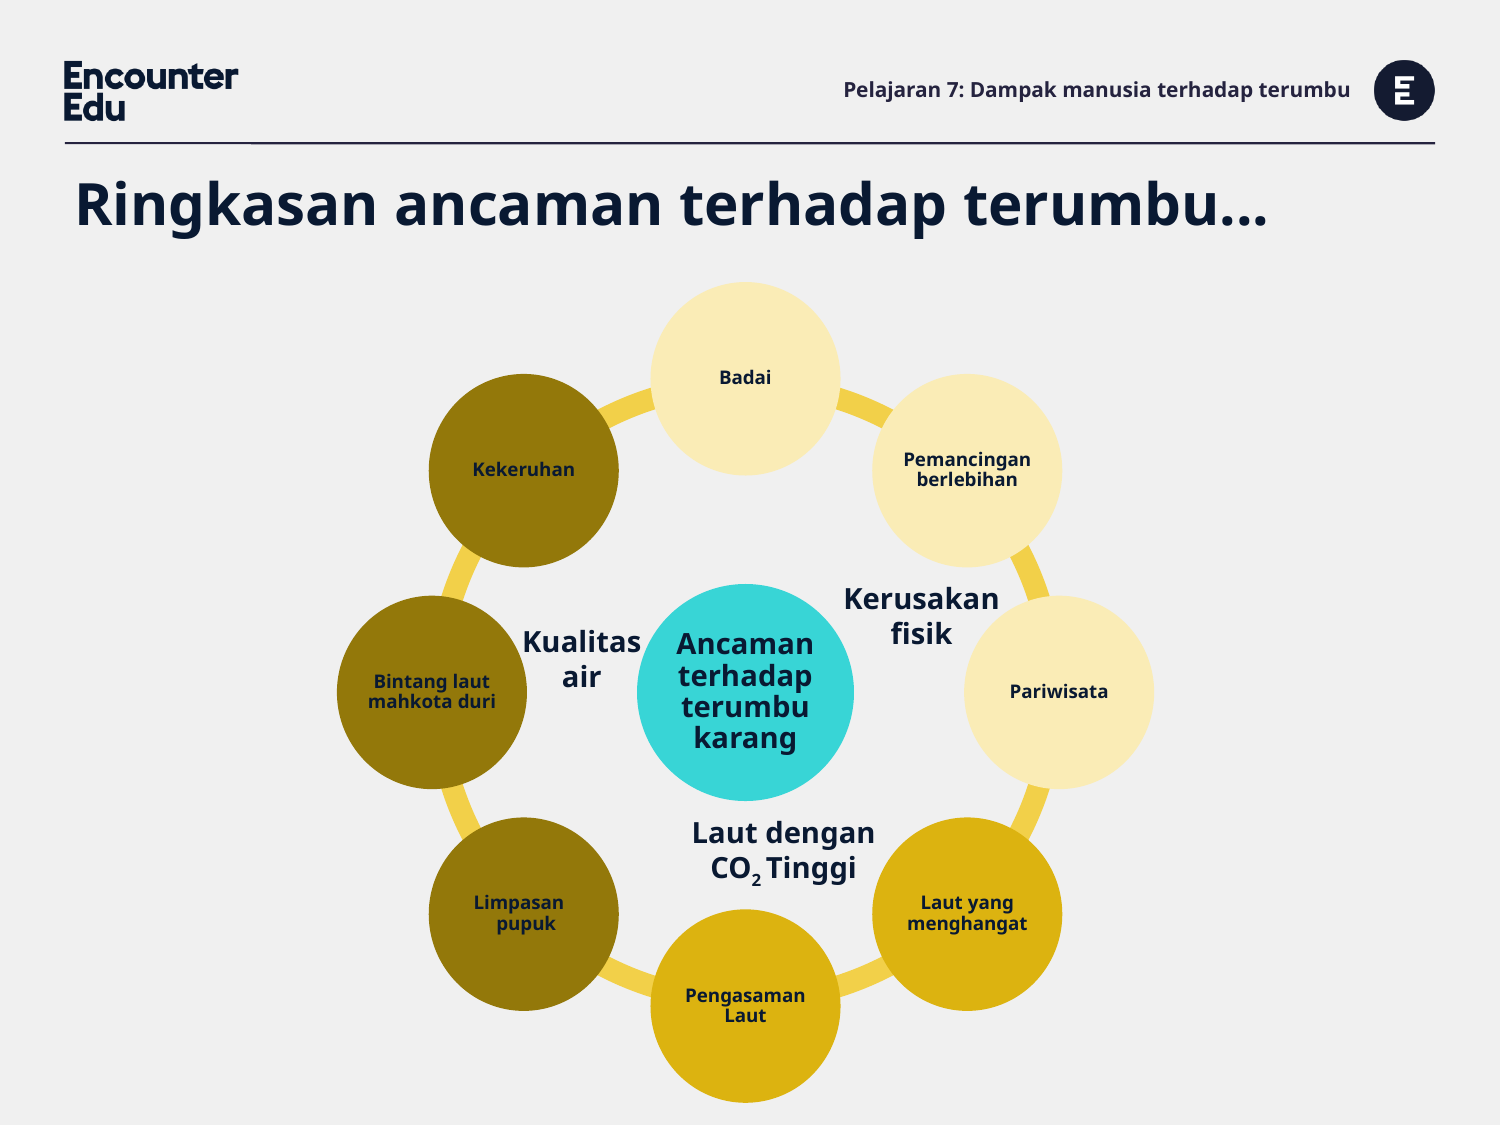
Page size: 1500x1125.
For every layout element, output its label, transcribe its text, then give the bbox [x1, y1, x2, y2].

picture [60, 59, 243, 122]
picture [1372, 58, 1436, 122]
text_box Ringkasan ancaman terhadap terumbu... [59, 160, 1478, 348]
title Pelajaran 7: Dampak manusia terhadap terumbu [749, 67, 1359, 114]
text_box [182, 302, 1309, 1083]
